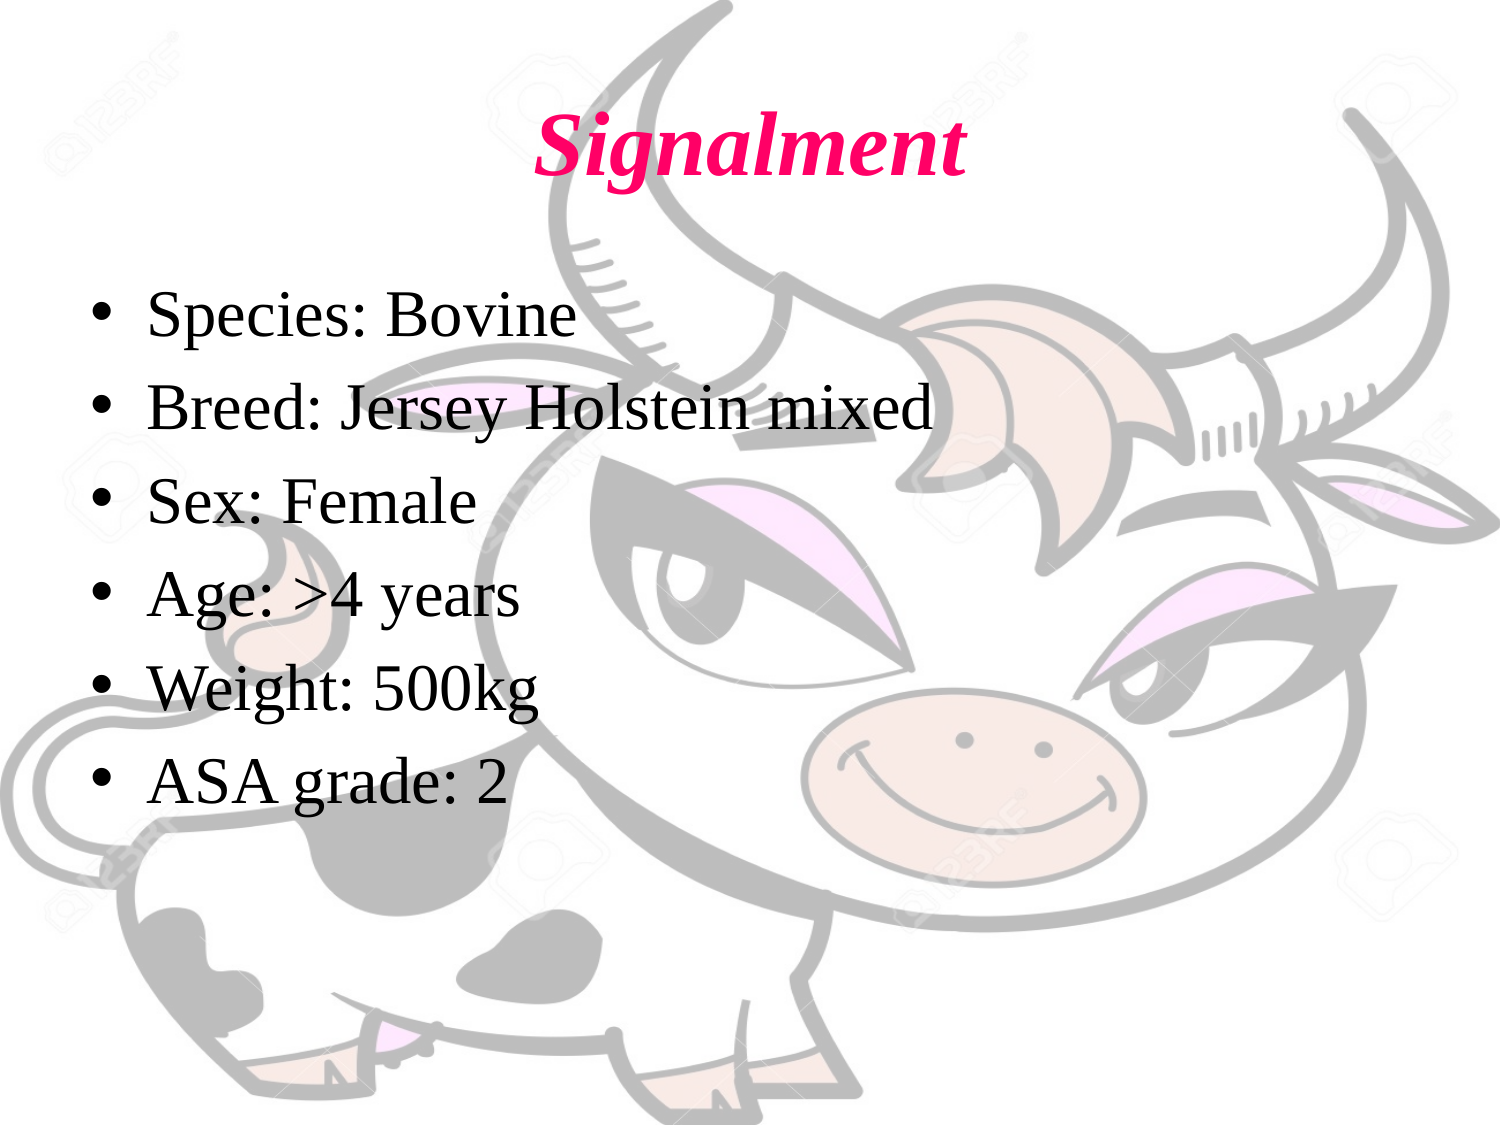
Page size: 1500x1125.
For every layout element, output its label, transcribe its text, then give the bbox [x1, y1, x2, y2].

title Signalment [75, 45, 1425, 233]
list Species: Bovine Breed: Jersey Holstein mixed Sex: Female Age: >4 years Weight: 500kg ASA grade: 2 [75, 262, 1425, 1005]
